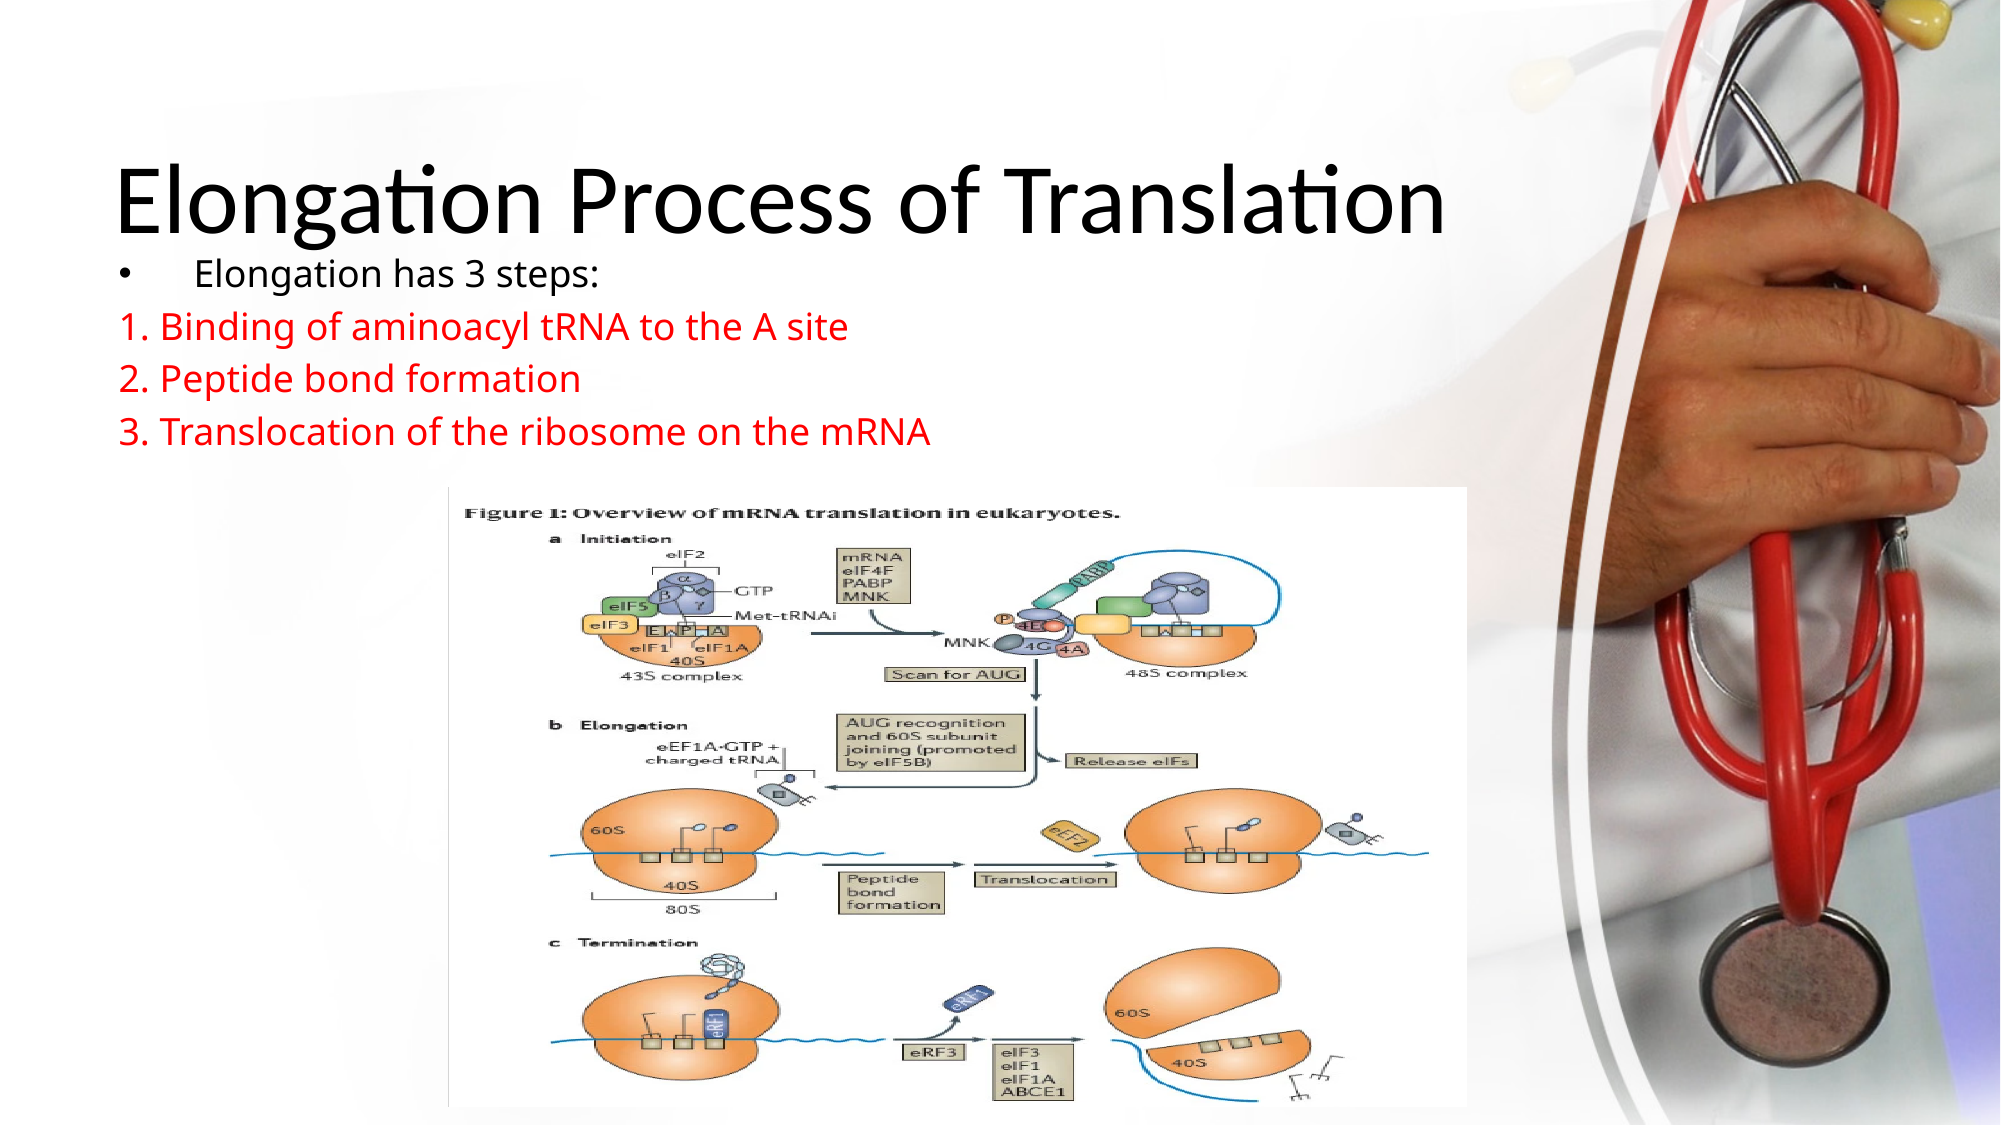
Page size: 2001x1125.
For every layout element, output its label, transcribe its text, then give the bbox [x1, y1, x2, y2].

list Elongation has 3 steps: 1. Binding of aminoacyl tRNA to the A site 2. Peptide bond formation 3. Translocation of the ribosome on the mRNA [103, 242, 1540, 975]
picture [0, 0, 2001, 1125]
title Elongation Process of Translation [99, 110, 1540, 278]
